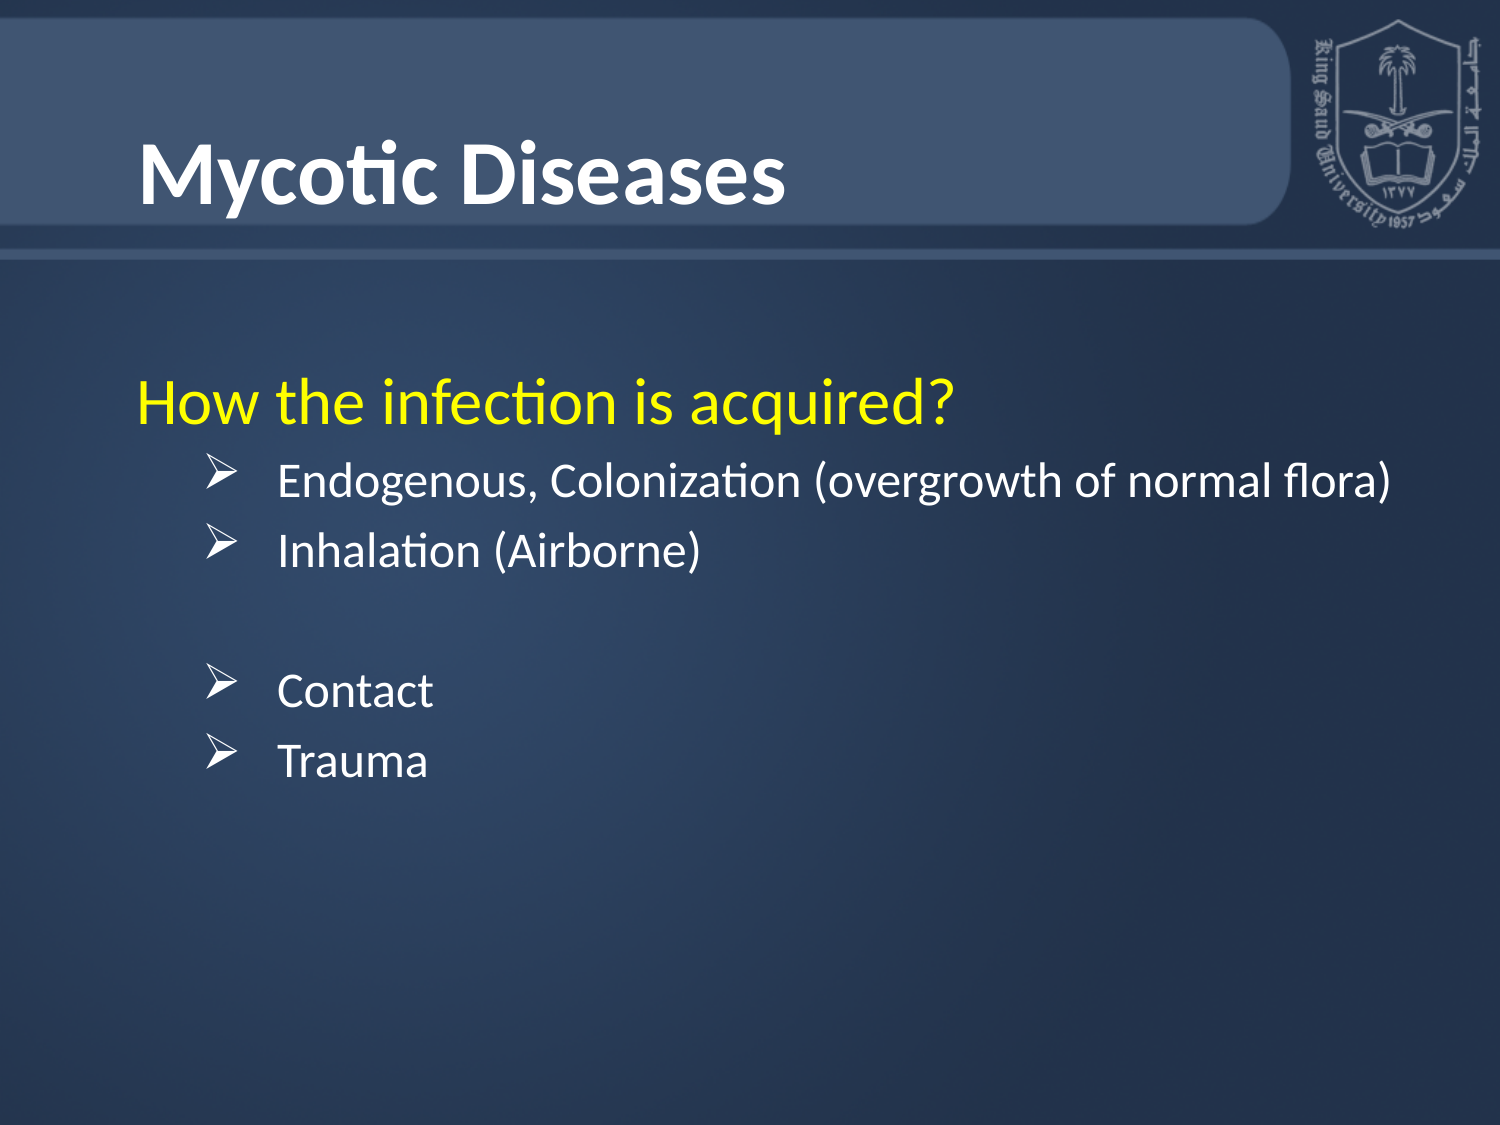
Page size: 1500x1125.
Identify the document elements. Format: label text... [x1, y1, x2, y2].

subtitle How the infection is acquired? Endogenous, Colonization (overgrowth of normal flora) Inhalation (Airborne) Contact Trauma [136, 349, 1426, 834]
title Mycotic Diseases [136, 85, 1426, 224]
picture [0, 0, 1500, 1125]
